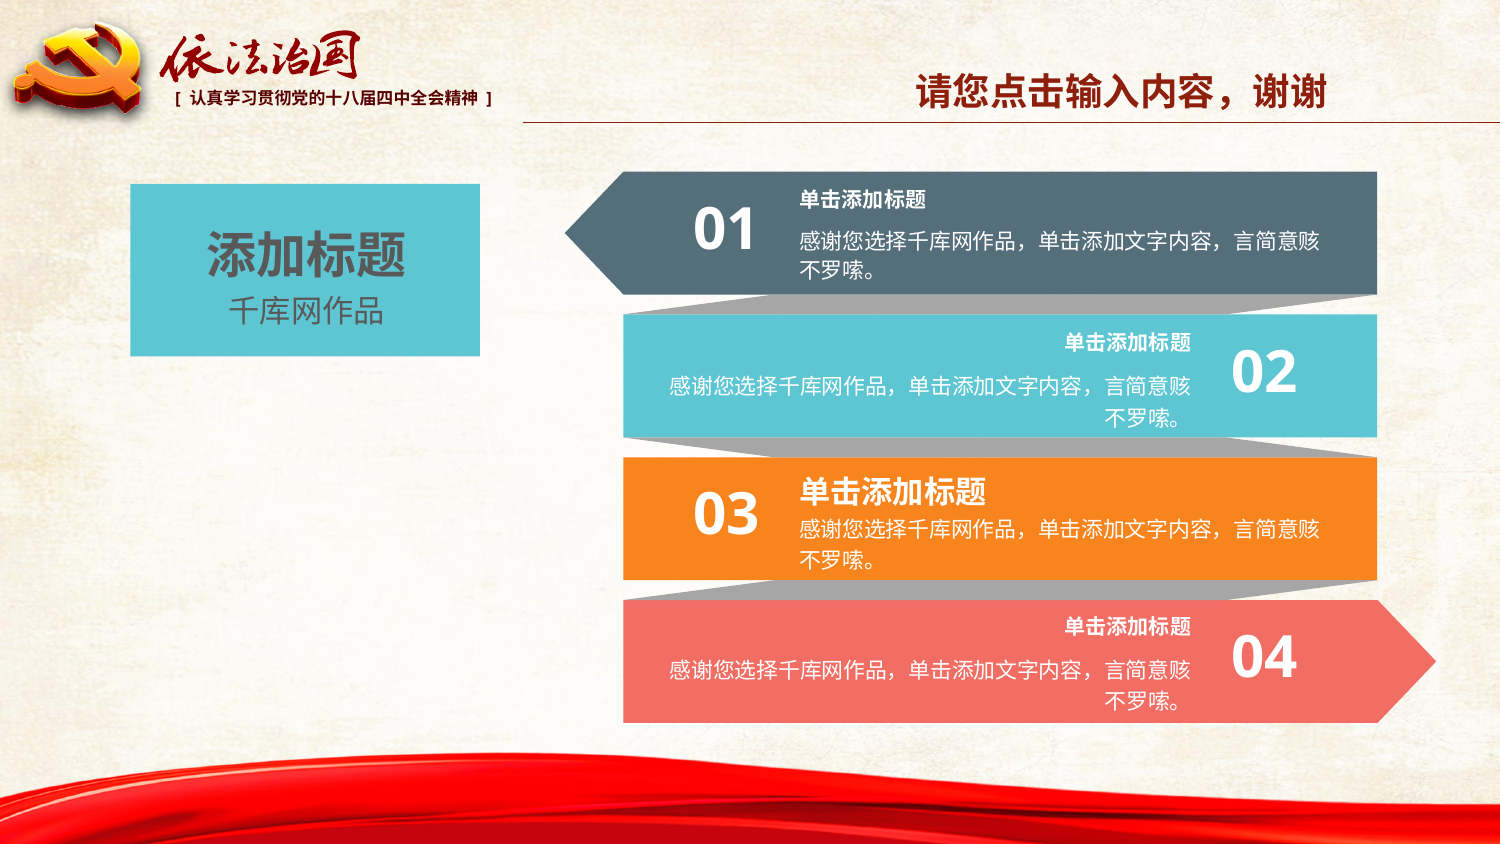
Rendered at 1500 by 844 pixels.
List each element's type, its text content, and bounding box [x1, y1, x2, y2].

text_box [564, 171, 1378, 295]
text_box [621, 455, 1379, 582]
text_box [667, 468, 1324, 575]
text_box 请您点击输入内容，谢谢 [812, 60, 1431, 121]
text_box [667, 326, 1324, 432]
text_box [128, 182, 482, 358]
text_box 添加标题 千库网作品 [183, 204, 431, 337]
text_box [621, 312, 1379, 440]
text_box [621, 435, 1380, 460]
text_box [621, 578, 1380, 603]
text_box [667, 183, 1324, 284]
text_box [621, 597, 1439, 725]
text_box [621, 292, 1380, 317]
picture [0, 0, 1500, 844]
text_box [667, 611, 1324, 716]
